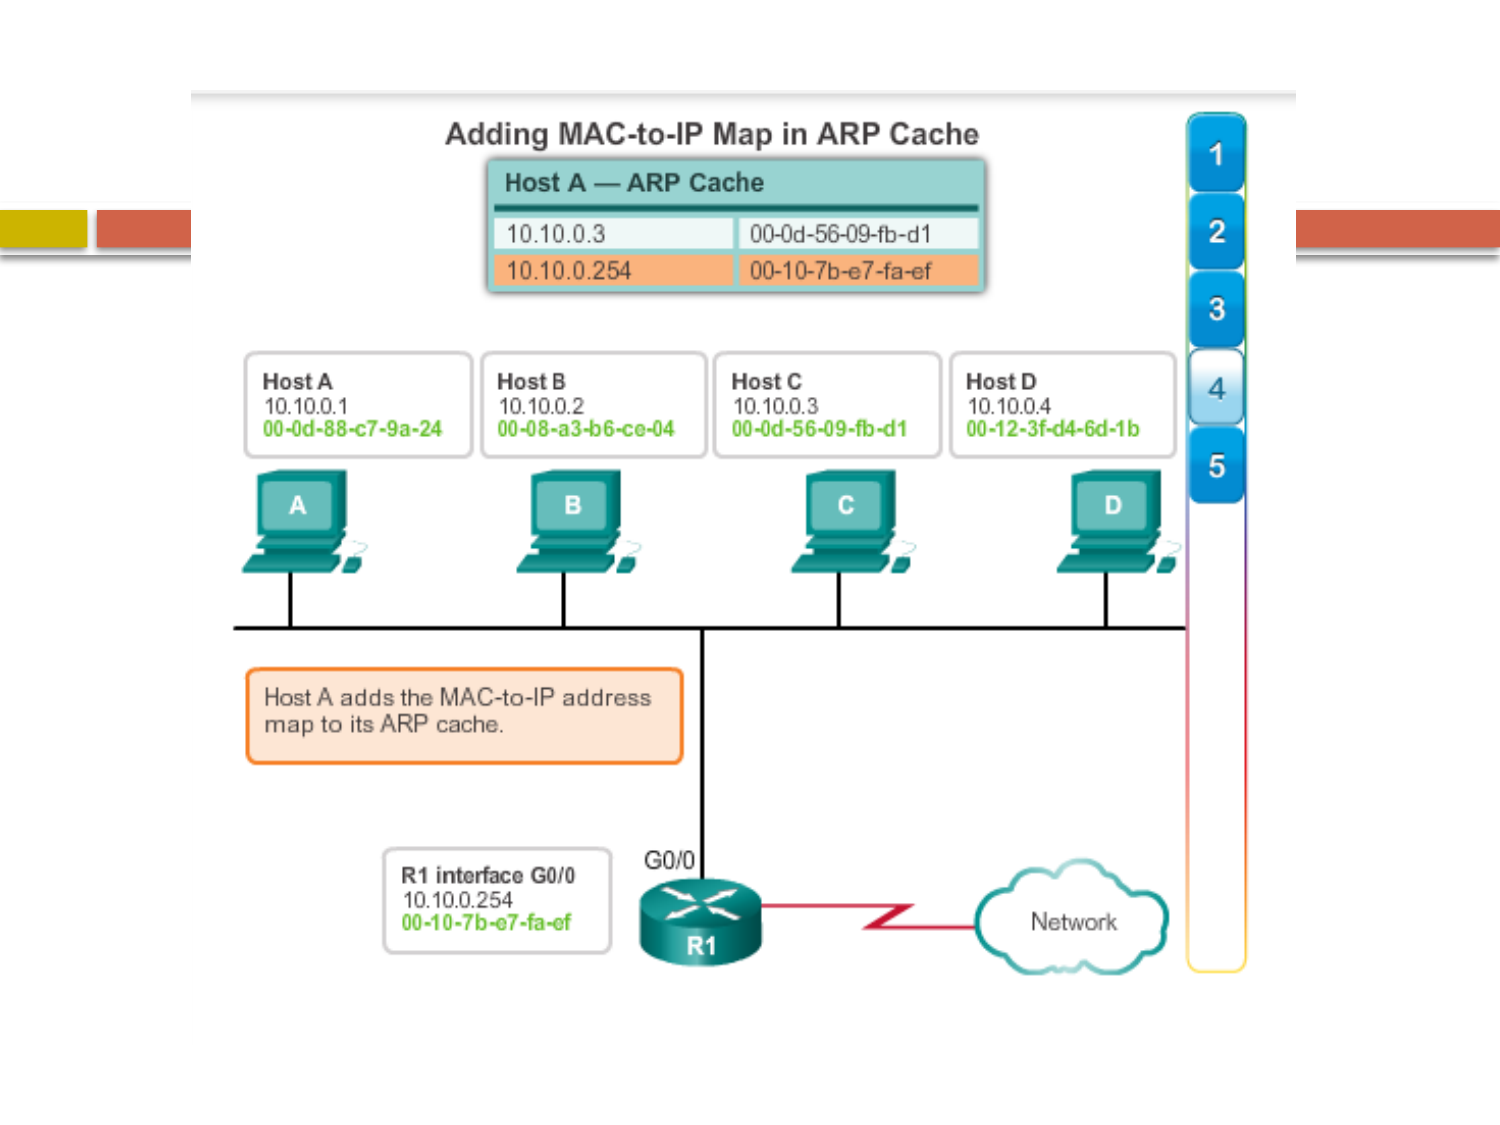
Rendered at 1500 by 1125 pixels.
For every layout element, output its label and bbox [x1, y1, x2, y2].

picture [191, 90, 1296, 1045]
